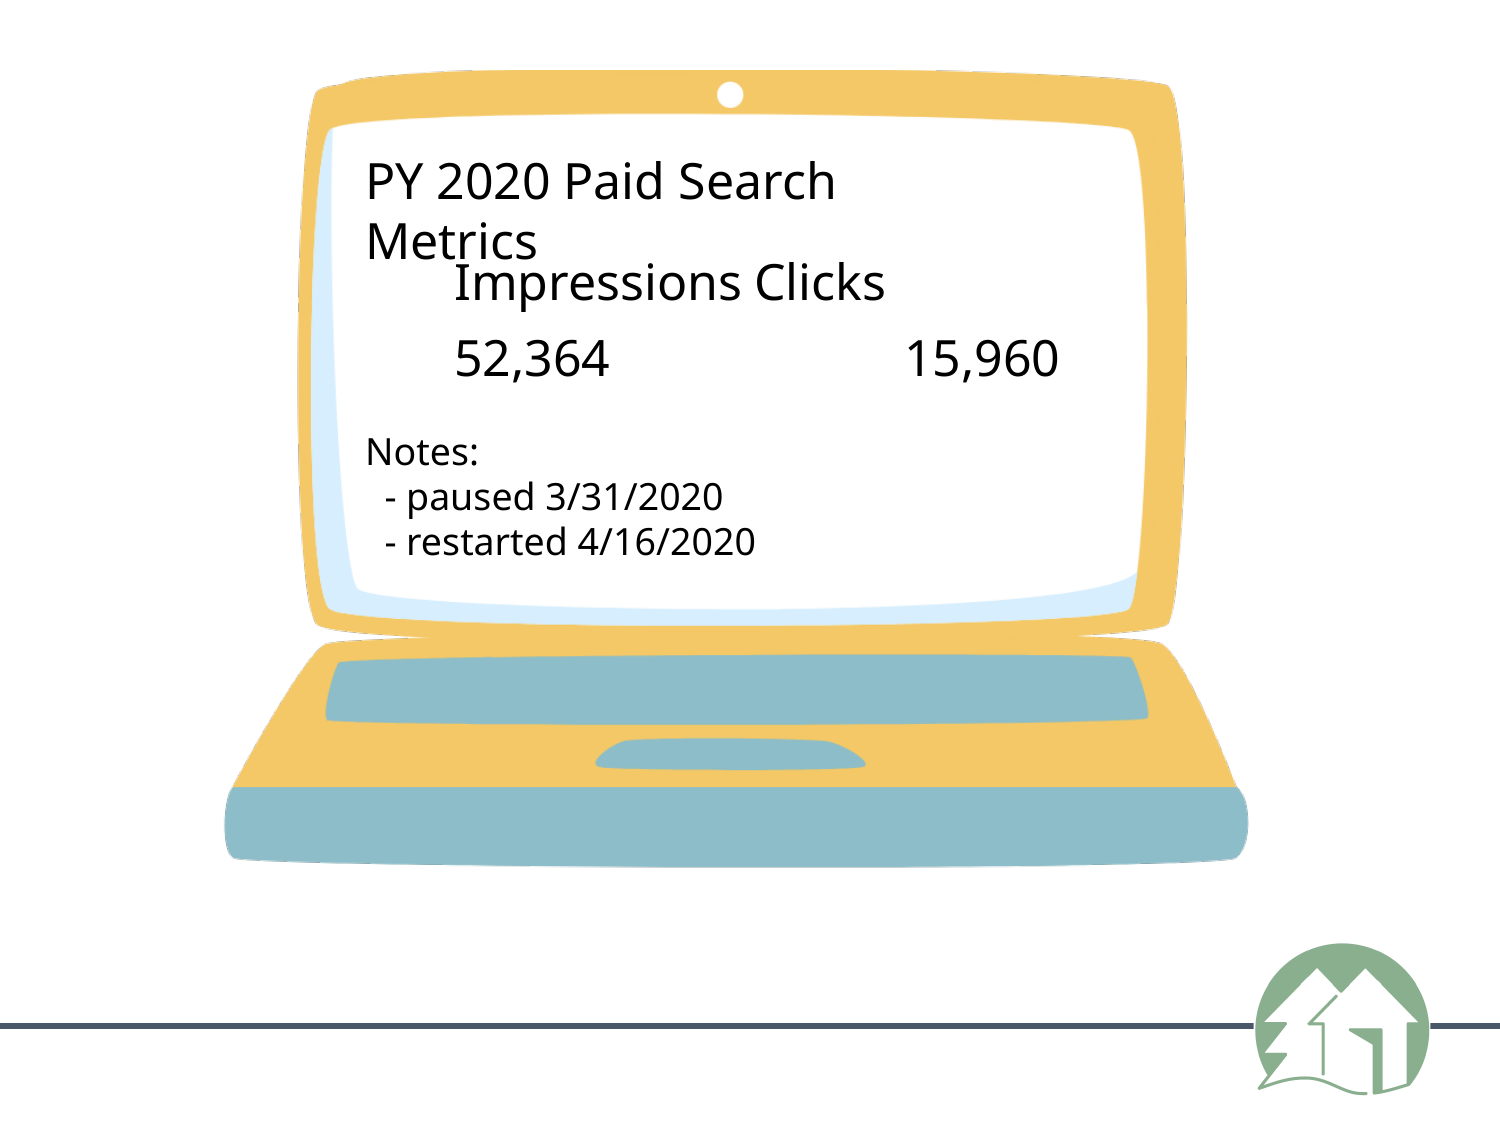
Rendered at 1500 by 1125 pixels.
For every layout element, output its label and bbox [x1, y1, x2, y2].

text_box [439, 243, 1085, 395]
picture [190, 70, 1252, 876]
picture [1253, 940, 1431, 1099]
